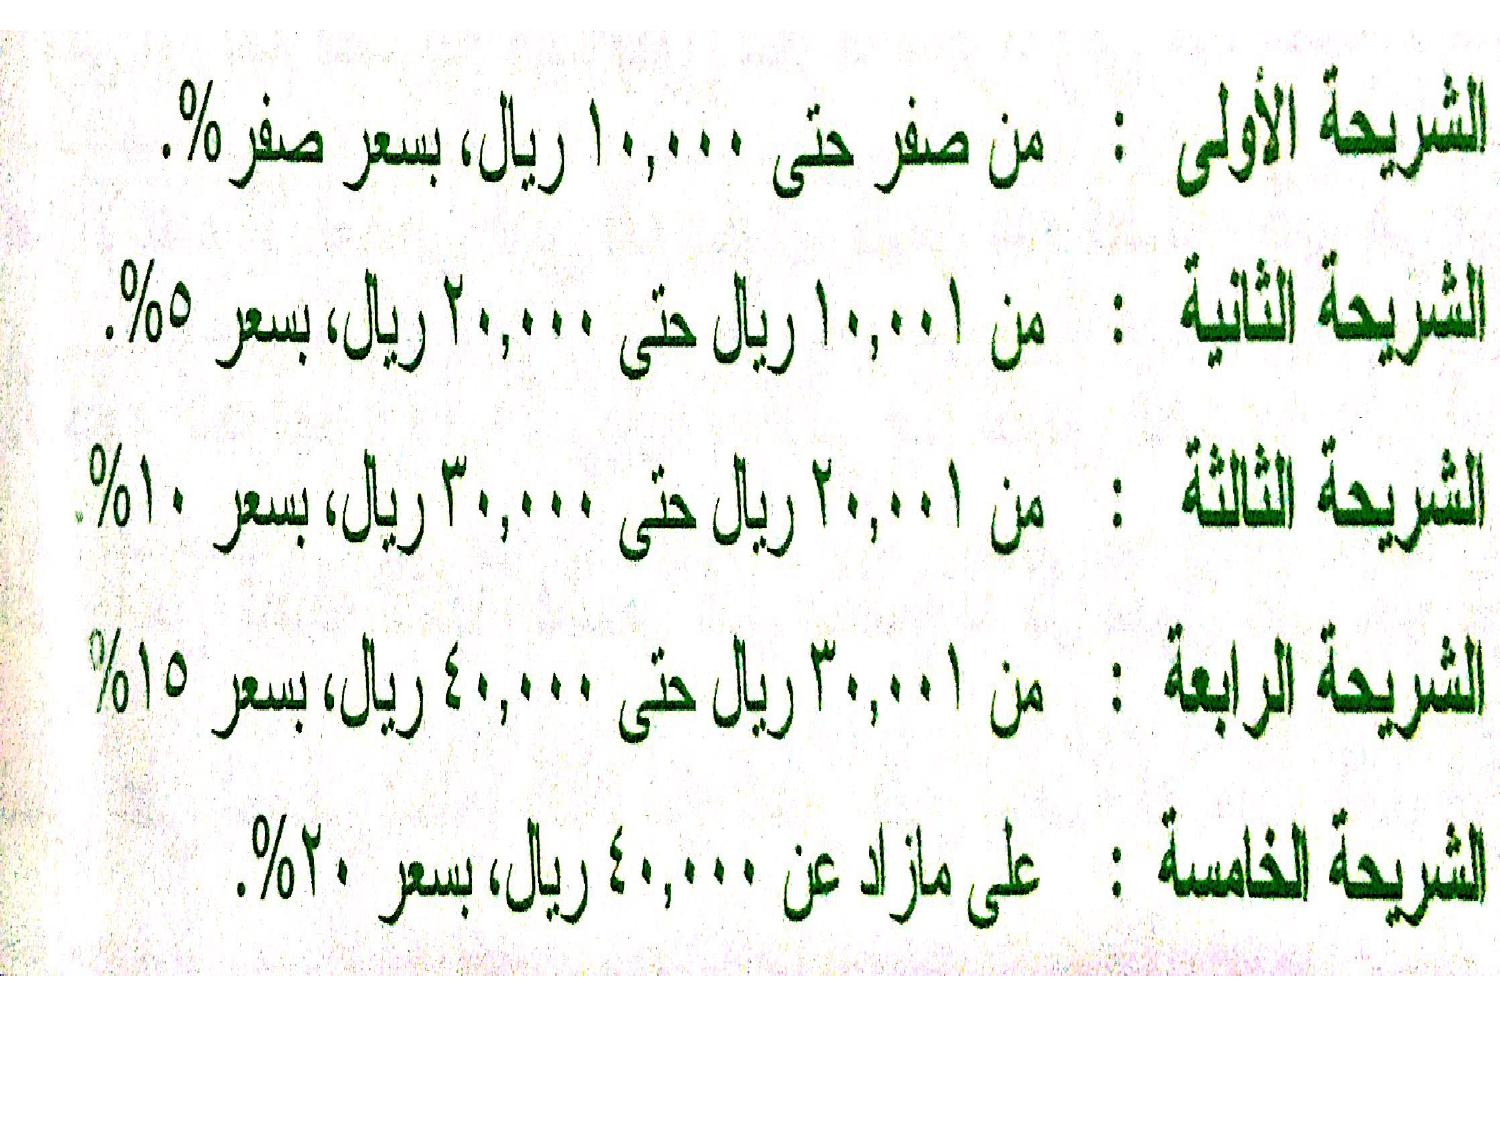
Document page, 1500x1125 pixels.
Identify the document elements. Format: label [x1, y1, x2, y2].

picture [0, 30, 1500, 977]
